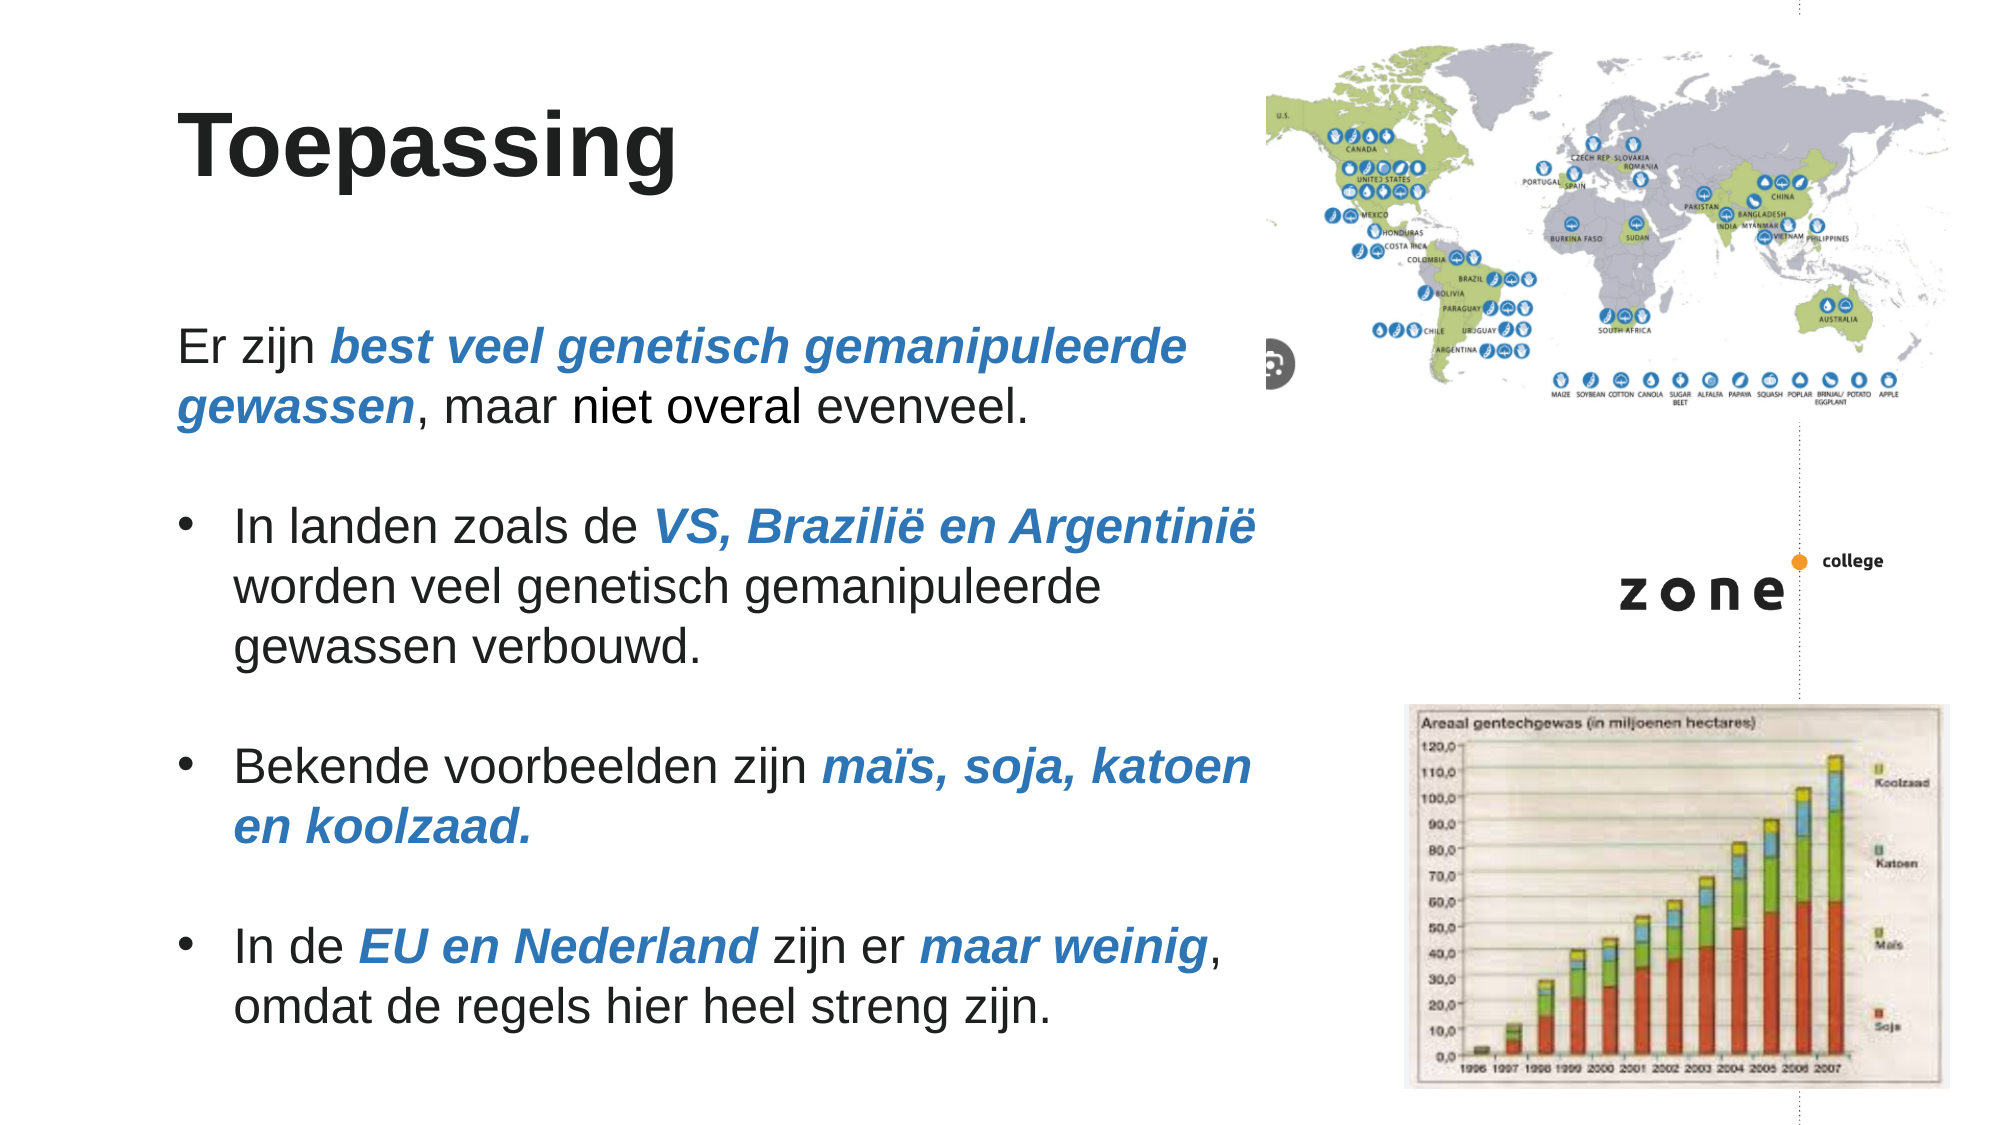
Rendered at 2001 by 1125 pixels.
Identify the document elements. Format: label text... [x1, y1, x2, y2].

picture [1266, 0, 2001, 1125]
title Toepassing [177, 97, 1266, 261]
list Er zijn best veel genetisch gemanipuleerde gewassen, maar niet overal evenveel. In landen zoals de VS, Brazilië en Argentinië worden veel genetisch gemanipuleerde gewassen verbouwd. Bekende voorbeelden zijn maïs, soja, katoen en koolzaad. In de EU en Nederland zijn er maar weinig, omdat de regels hier heel streng zijn. [177, 313, 1322, 1091]
